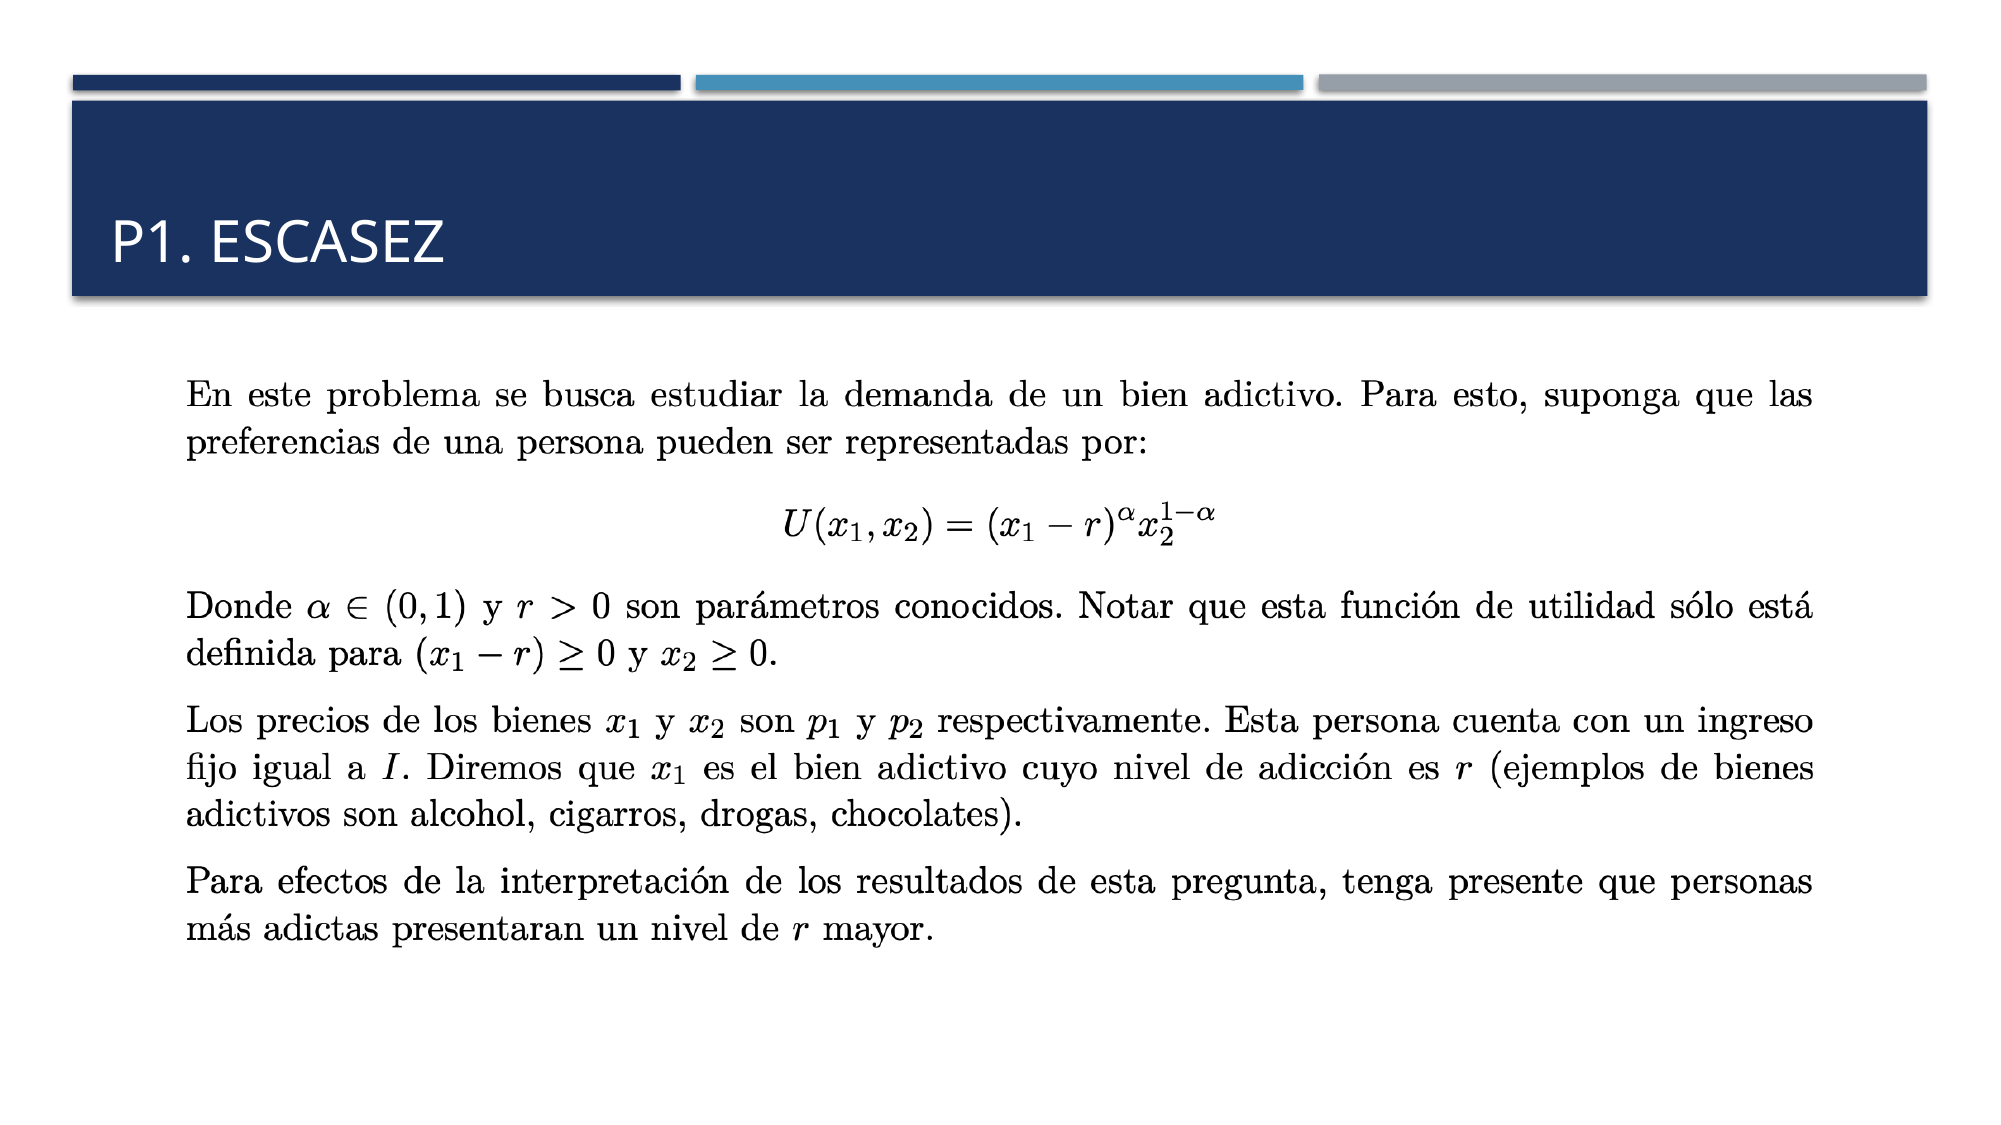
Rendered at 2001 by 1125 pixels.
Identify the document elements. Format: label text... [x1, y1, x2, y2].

title P1. Escasez [95, 115, 1905, 282]
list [153, 357, 1847, 962]
